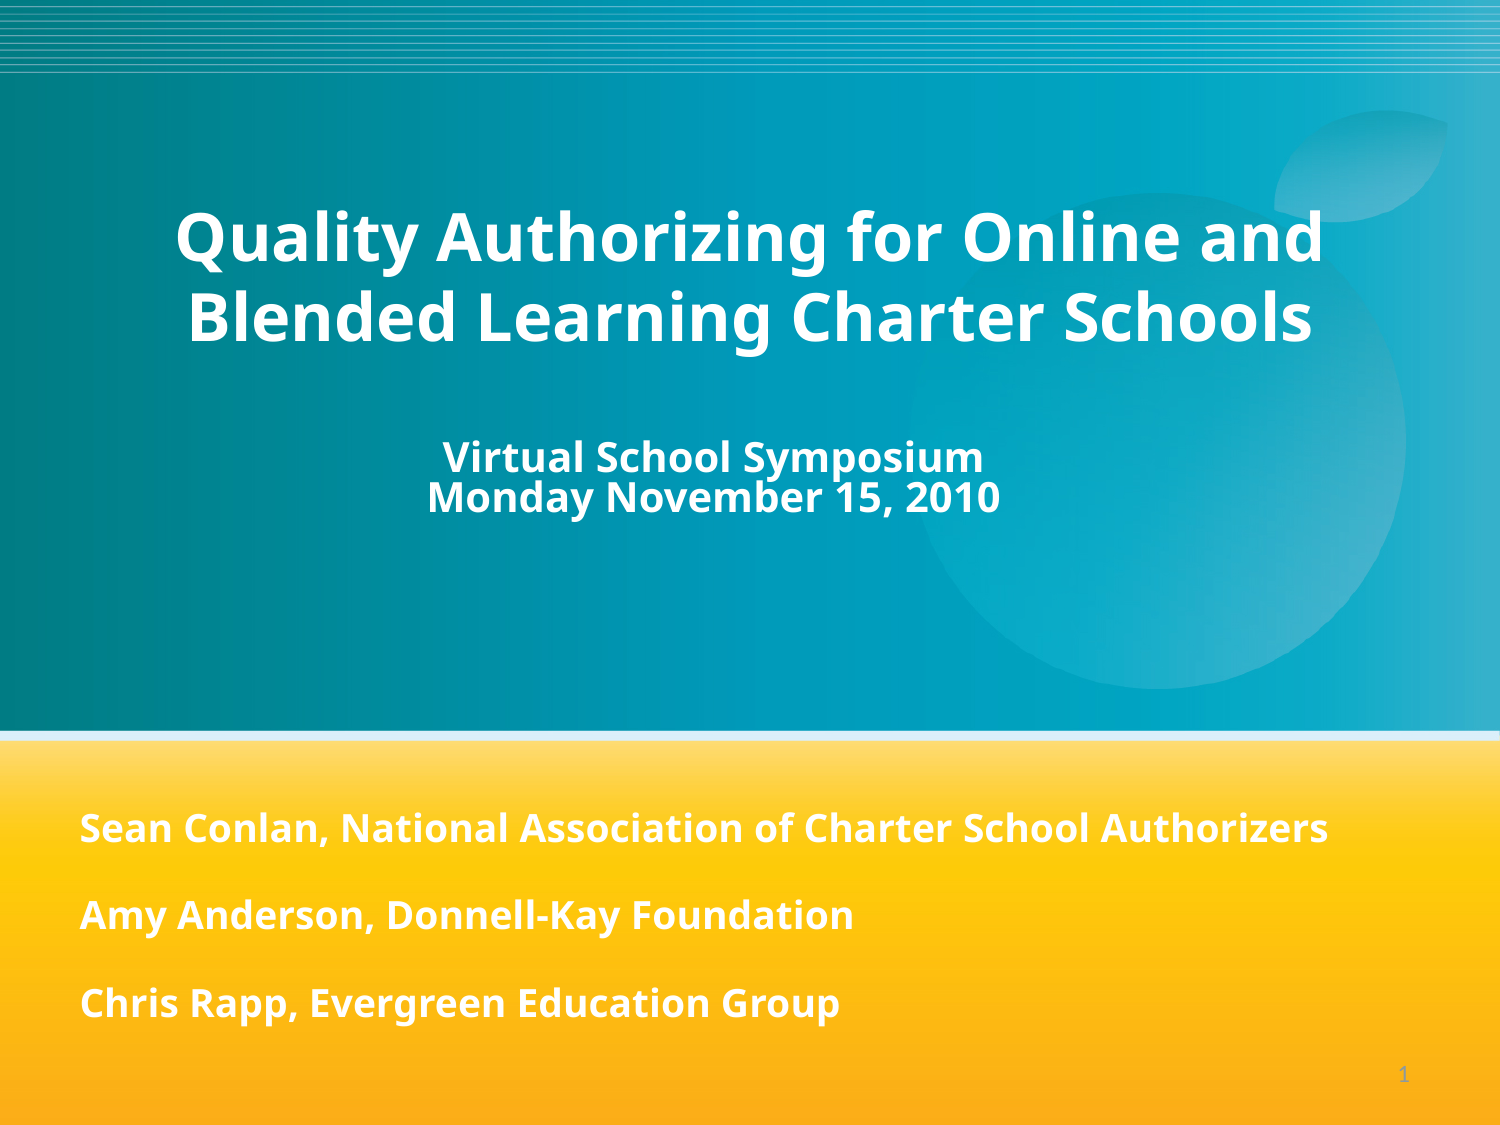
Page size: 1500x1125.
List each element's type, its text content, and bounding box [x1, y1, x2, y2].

title Quality Authorizing for Online and Blended Learning Charter Schools [115, 153, 1386, 395]
picture [0, 0, 1500, 1125]
text_box Virtual School Symposium Monday November 15, 2010 [411, 433, 1017, 528]
slide_number 1 [1074, 1042, 1425, 1103]
subtitle Sean Conlan, National Association of Charter School Authorizers Amy Anderson, Donnell-Kay Foundation Chris Rapp, Evergreen Education Group [64, 763, 1427, 1086]
